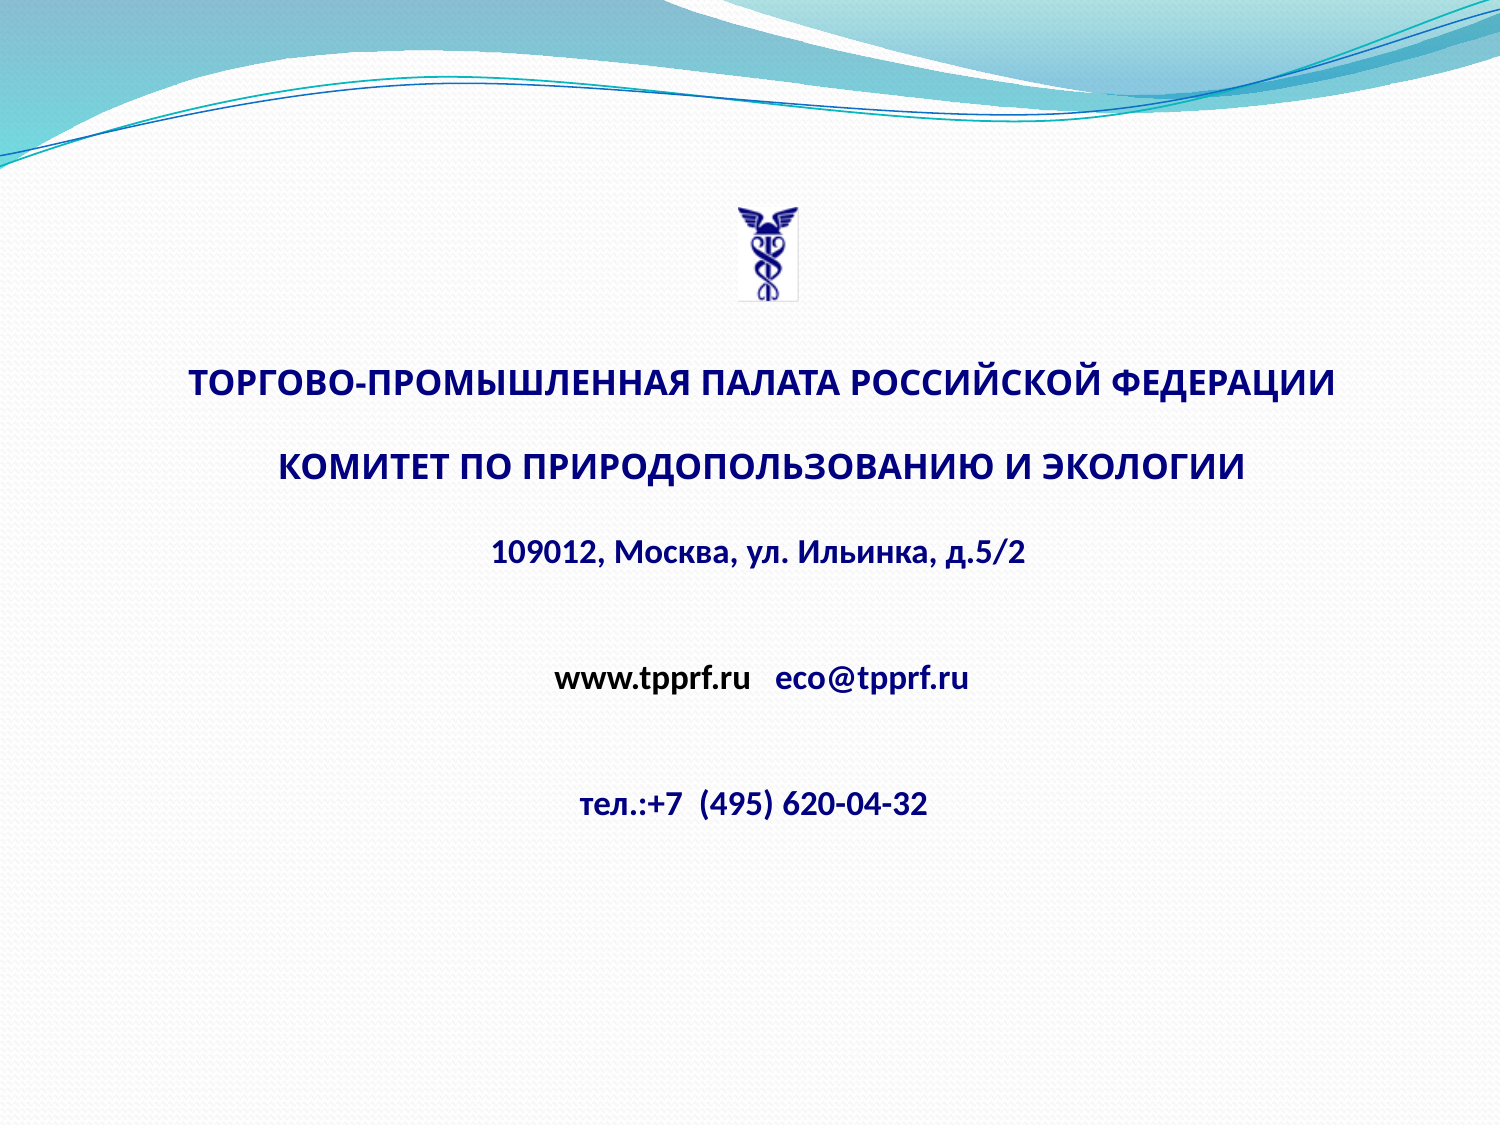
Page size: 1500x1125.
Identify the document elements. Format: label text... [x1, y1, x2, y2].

picture [737, 207, 800, 303]
text_box ТОРГОВО-ПРОМЫШЛЕННАЯ ПАЛАТА РОССИЙСКОЙ ФЕДЕРАЦИИ КОМИТЕТ ПО ПРИРОДОПОЛЬЗОВАНИЮ И ЭКОЛОГИИ 109012, Москва, ул. Ильинка, д.5/2 www.tpprf.ru eco@tpprf.ru тел.:+7 (495) 620-04-32 [112, 349, 1412, 823]
